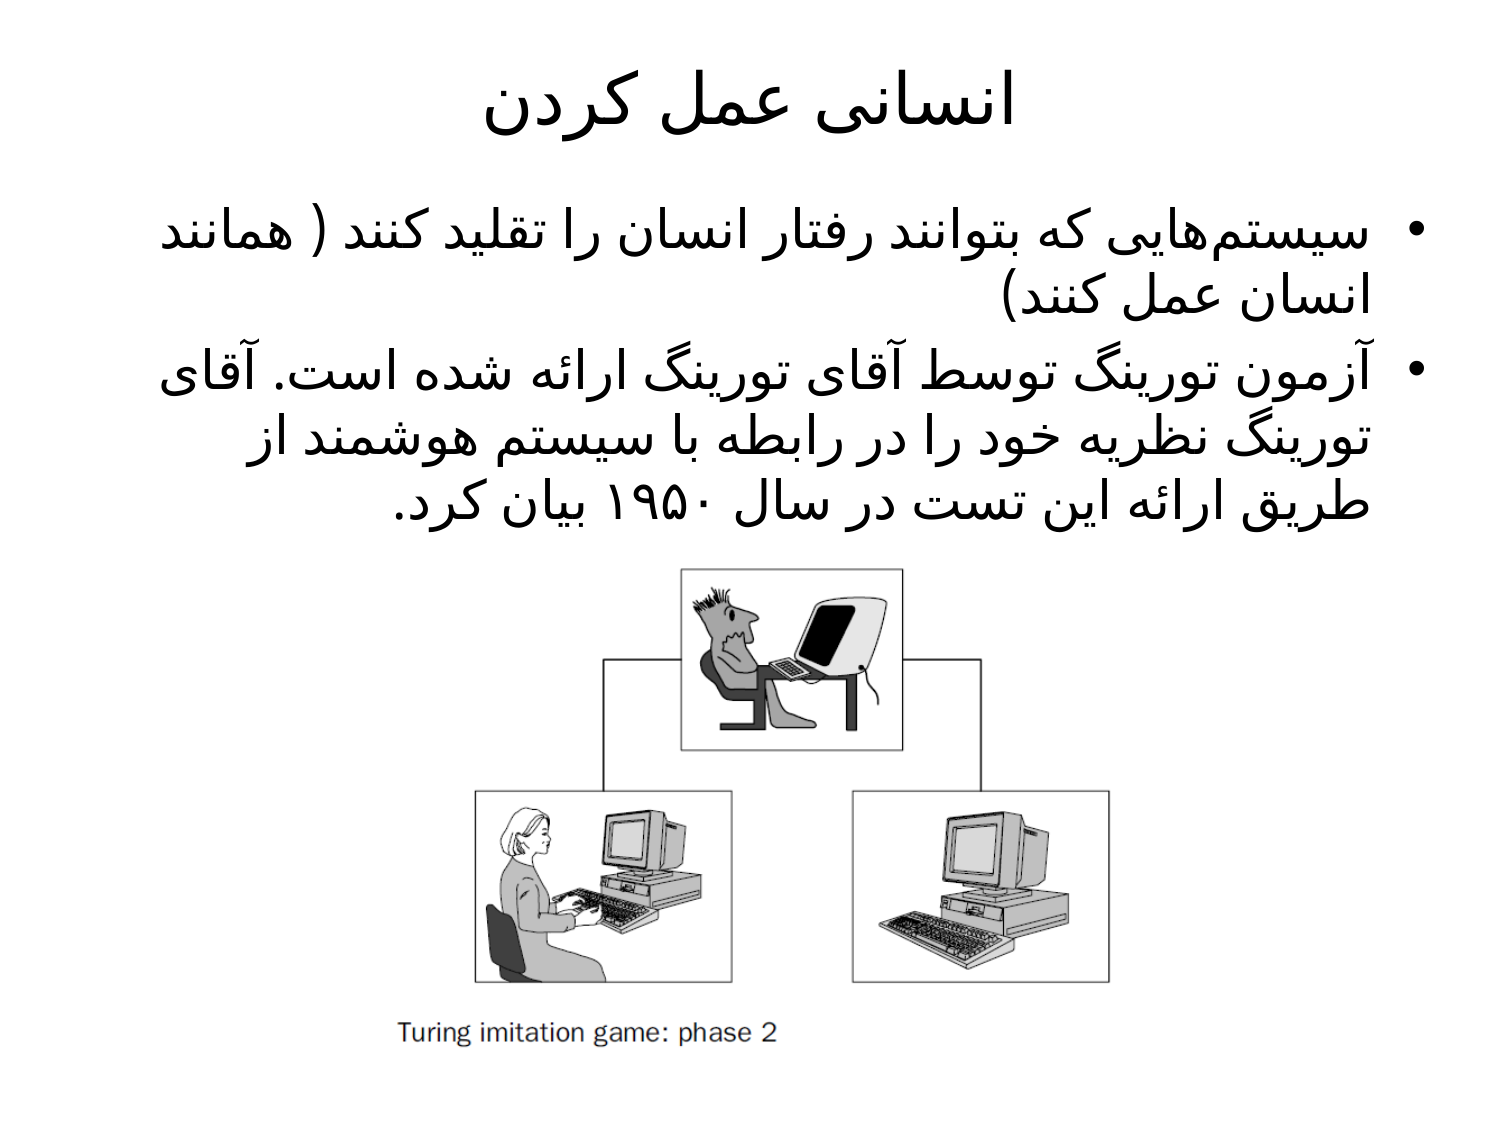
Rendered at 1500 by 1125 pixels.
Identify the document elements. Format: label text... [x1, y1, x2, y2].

list سیستم‌هایی‌ که بتوانند رفتار انسان را تقلید کنند ( همانند انسان عمل کنند) آزمون تورینگ توسط آقای تورینگ ارائه شده است. آقای تورینگ نظریه خود را در رابطه با سیستم هوشمند از طریق ارائه این تست در سال ۱۹۵۰ بیان کرد. [87, 187, 1438, 538]
picture [374, 537, 1234, 1100]
title انسانی‌ عمل کردن [75, 45, 1425, 233]
